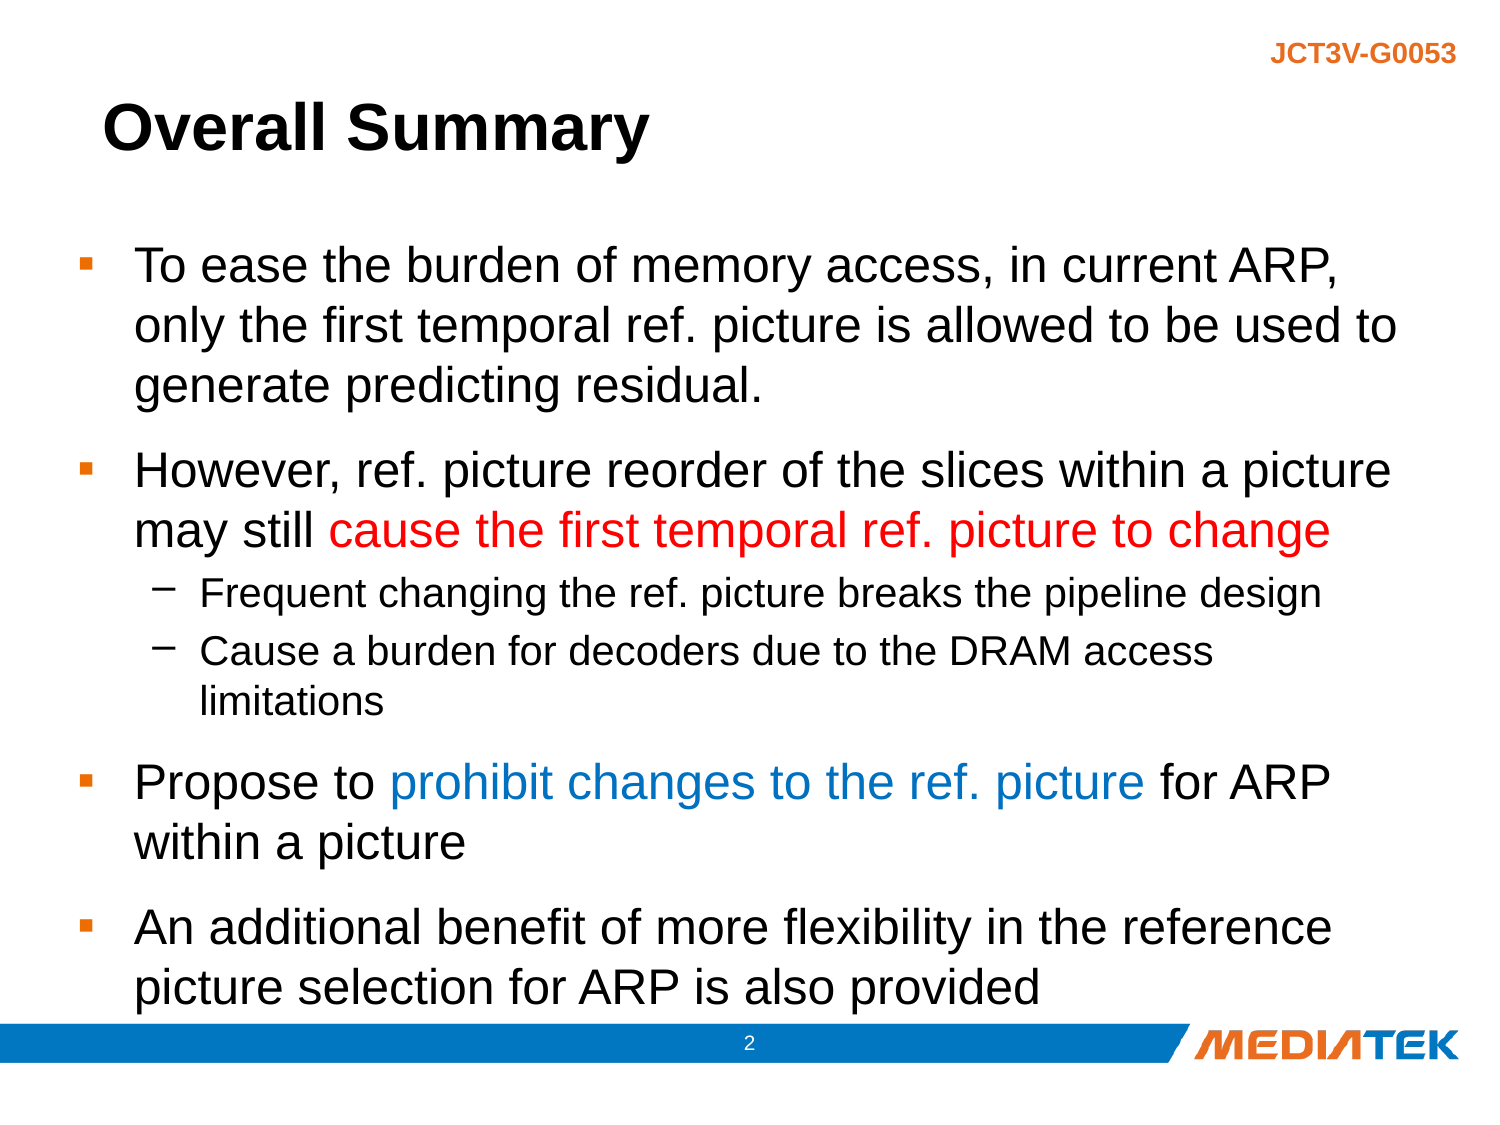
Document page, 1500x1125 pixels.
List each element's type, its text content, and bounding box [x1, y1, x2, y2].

picture [0, 1023, 711, 1063]
picture [789, 1023, 1459, 1063]
list To ease the burden of memory access, in current ARP, only the first temporal ref. picture is allowed to be used to generate predicting residual. However, ref. picture reorder of the slices within a picture may still cause the first temporal ref. picture to change Frequent changing the ref. picture breaks the pipeline design Cause a burden for decoders due to the DRAM access limitations Propose to prohibit changes to the ref. picture for ARP within a picture An additional benefit of more flexibility in the reference picture selection for ARP is also provided [62, 224, 1424, 1051]
slide_number 1 [711, 1022, 789, 1090]
title Overall Summary [87, 46, 1410, 201]
